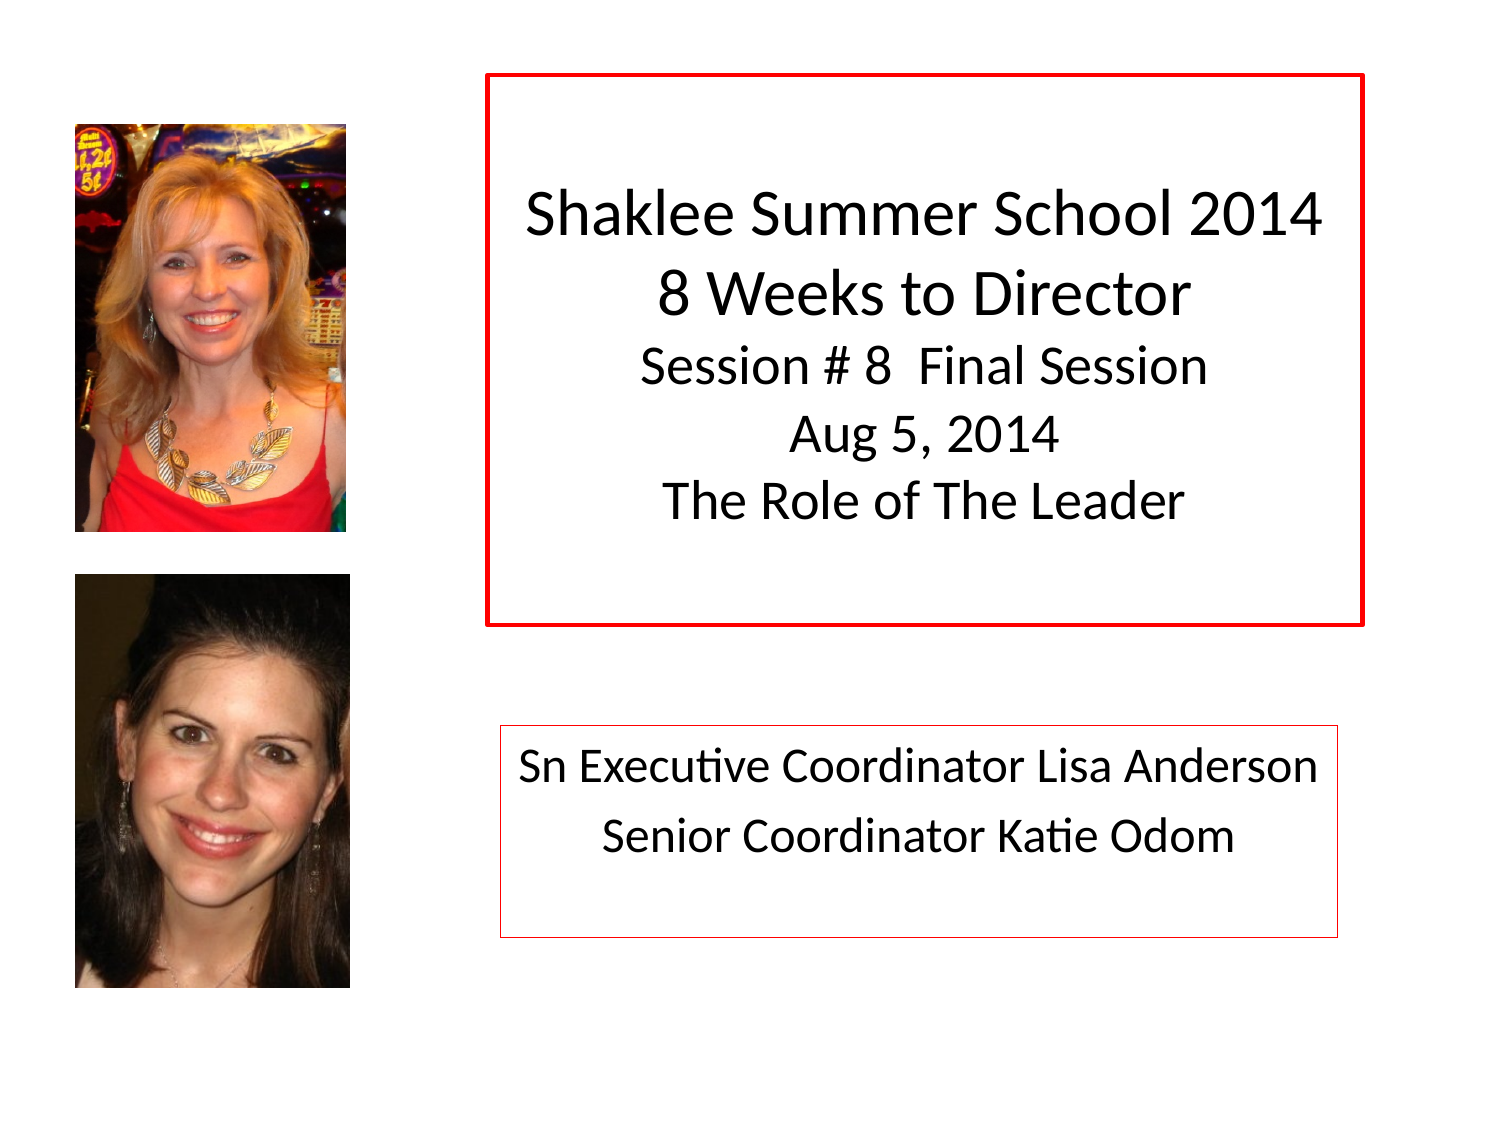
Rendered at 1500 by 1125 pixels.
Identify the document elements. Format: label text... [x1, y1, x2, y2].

subtitle Sn Executive Coordinator Lisa Anderson Senior Coordinator Katie Odom [500, 725, 1338, 938]
picture [74, 124, 346, 532]
picture [74, 574, 351, 988]
title Shaklee Summer School 2014 8 Weeks to Director Session # 8 Final Session Aug 5, 2014 The Role of The Leader [487, 75, 1363, 625]
